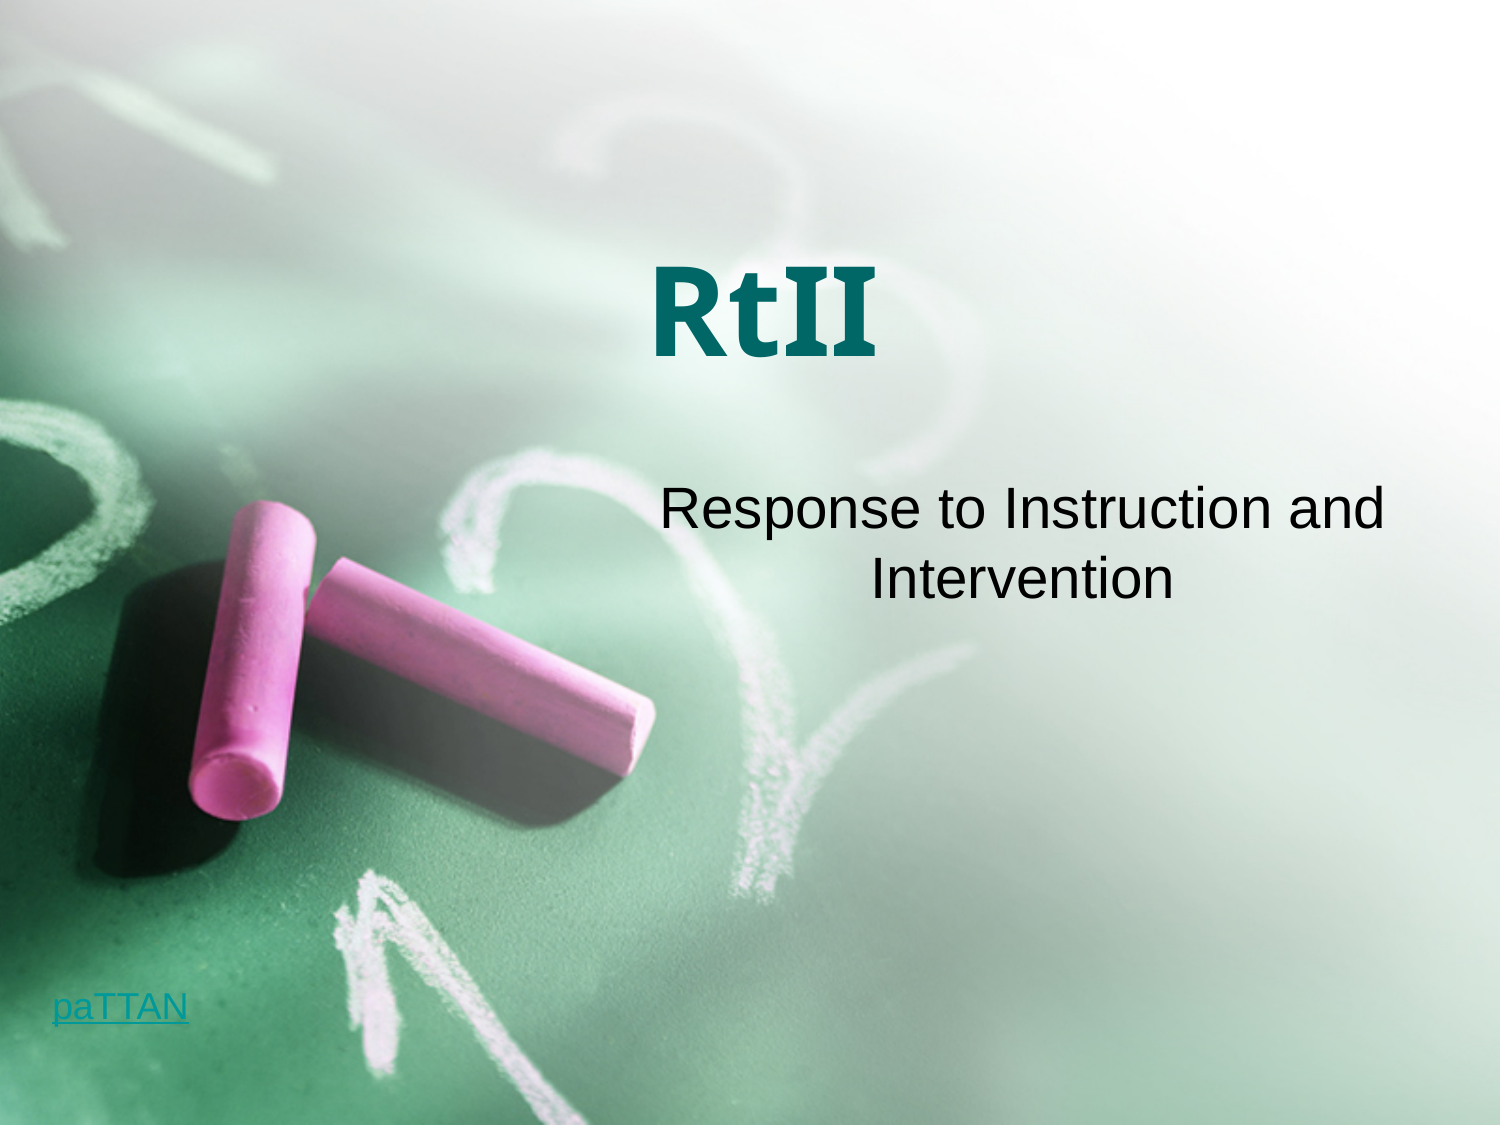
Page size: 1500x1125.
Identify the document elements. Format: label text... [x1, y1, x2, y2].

subtitle Response to Instruction and Intervention [608, 462, 1438, 676]
title RtII [87, 212, 1438, 401]
picture [0, 0, 1500, 1125]
text_box paTTAN [37, 974, 788, 1080]
